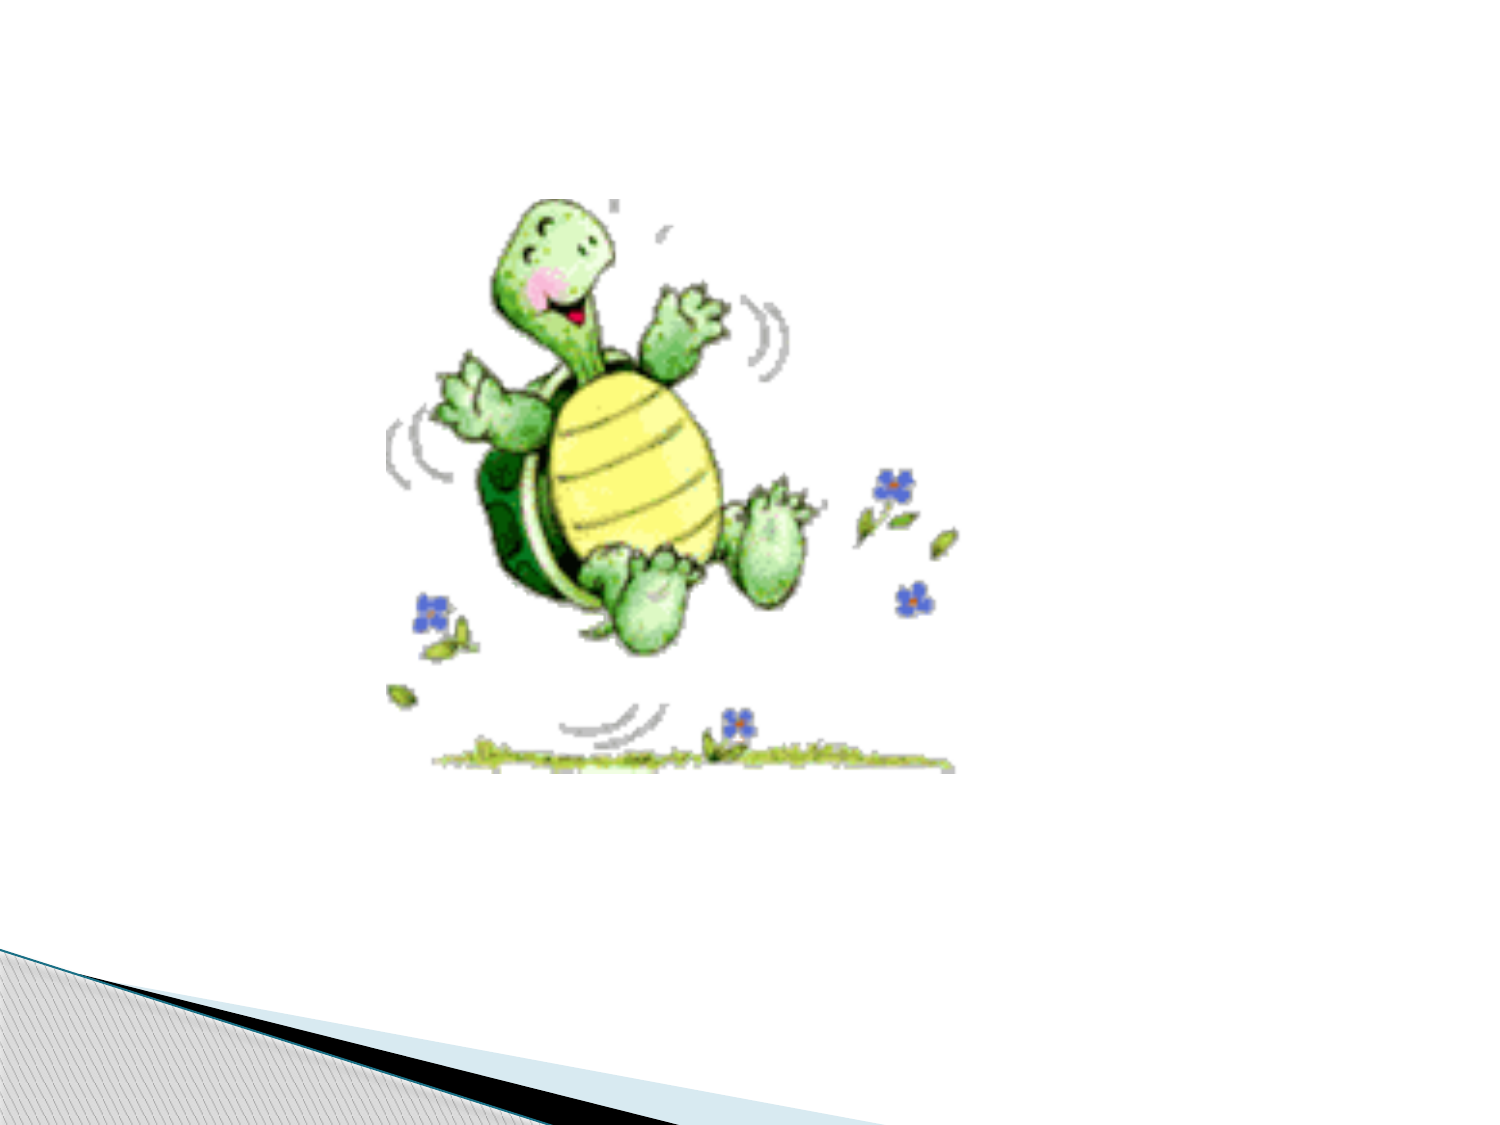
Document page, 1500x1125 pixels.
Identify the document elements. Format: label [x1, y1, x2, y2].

picture [386, 198, 965, 774]
